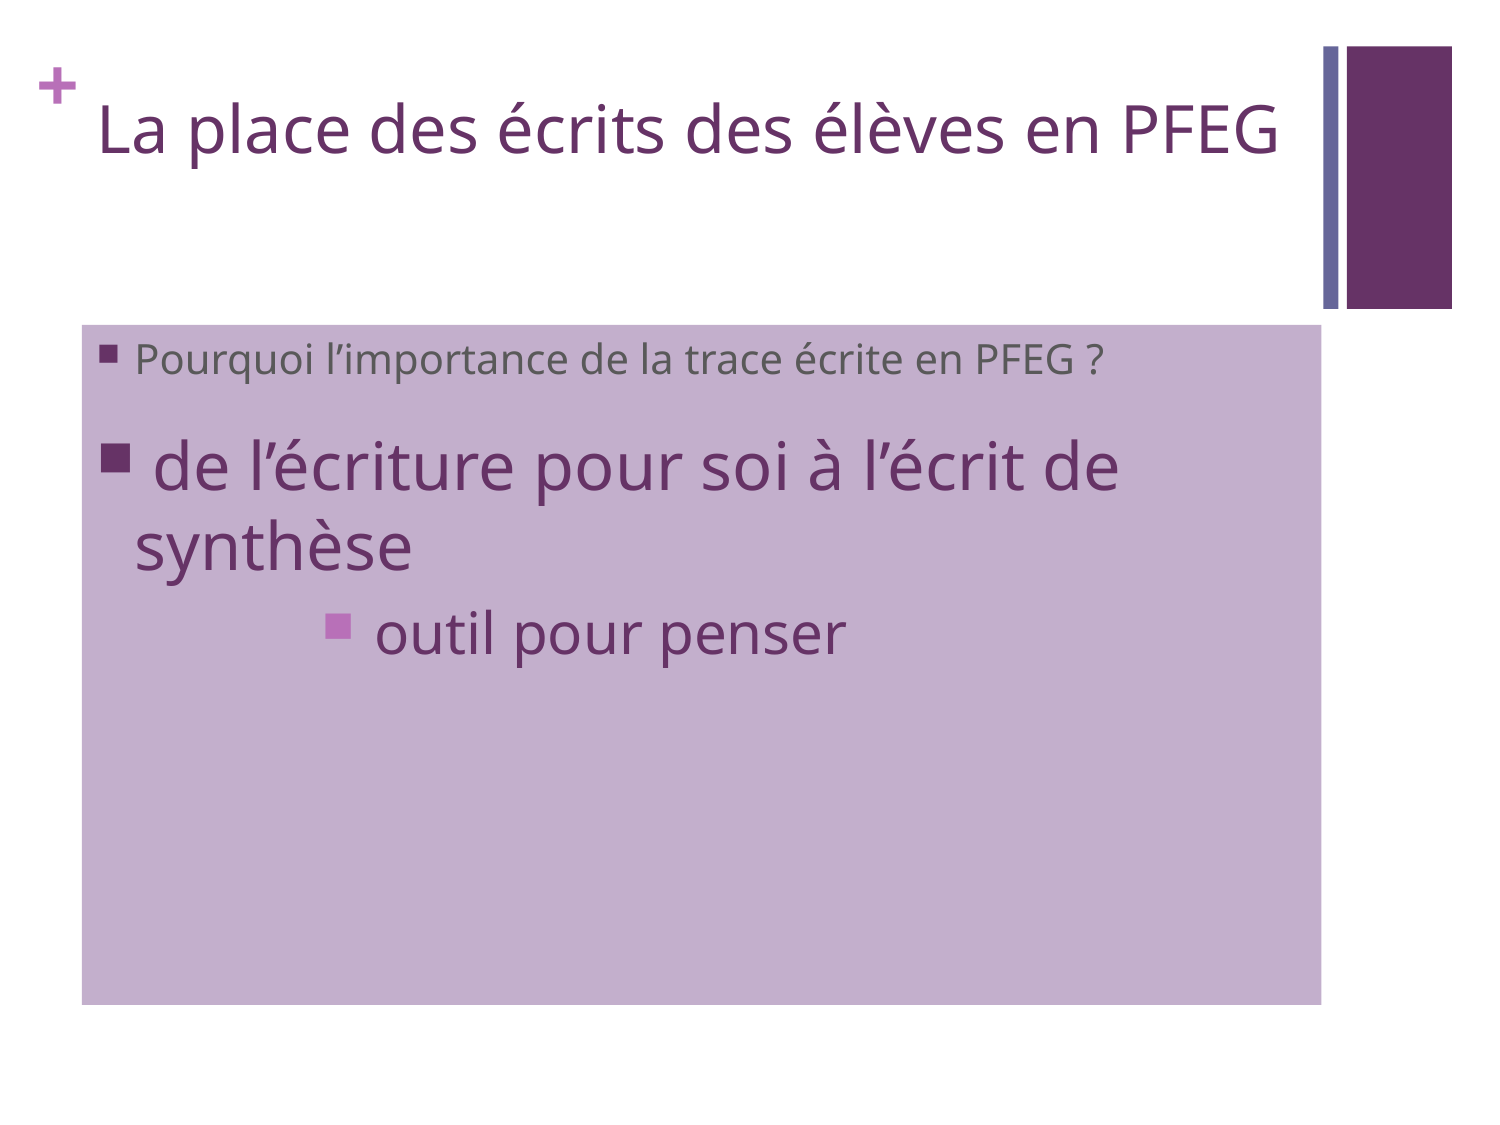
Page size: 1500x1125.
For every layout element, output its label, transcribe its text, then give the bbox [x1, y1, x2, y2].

list Pourquoi l’importance de la trace écrite en PFEG ? de l’écriture pour soi à l’écrit de synthèse outil pour penser [81, 324, 1322, 1005]
title La place des écrits des élèves en PFEG [81, 79, 1322, 263]
